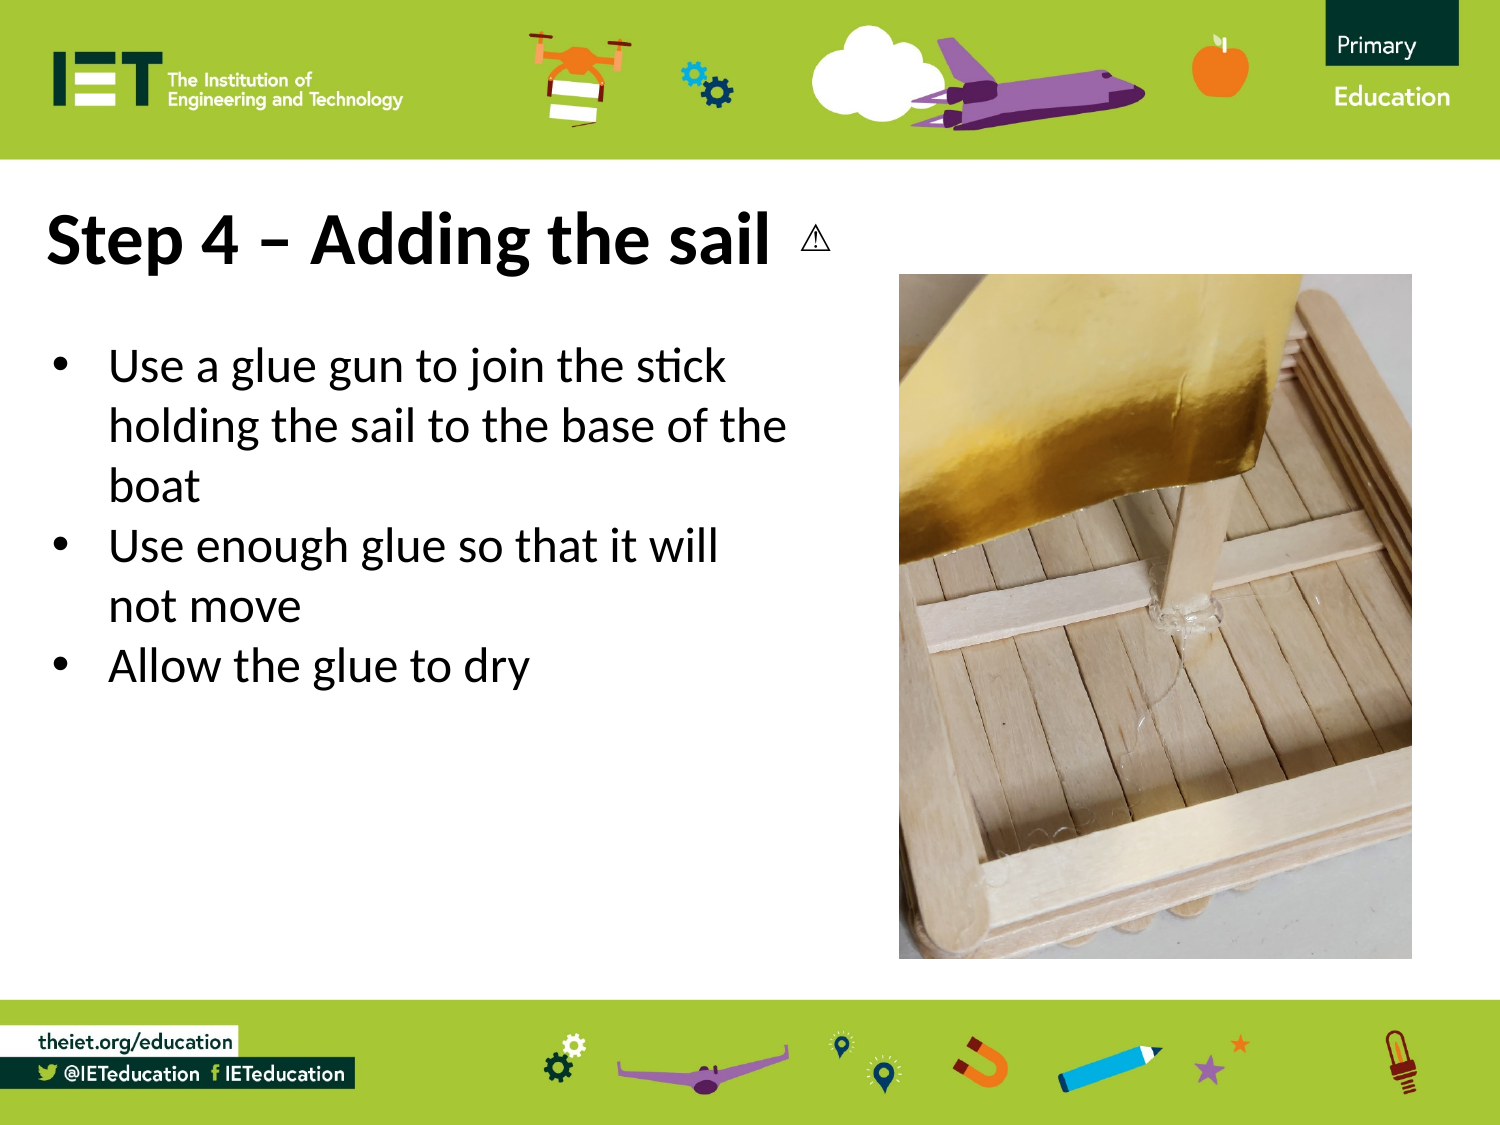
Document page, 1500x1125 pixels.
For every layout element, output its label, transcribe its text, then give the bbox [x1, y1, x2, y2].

text_box Use a glue gun to join the stick holding the sail to the base of the boat Use enough glue so that it will not move Allow the glue to dry [37, 325, 804, 701]
picture [0, 0, 1500, 1125]
text_box ⚠ [783, 206, 885, 267]
text_box Step 4 – Adding the sail [31, 180, 913, 300]
